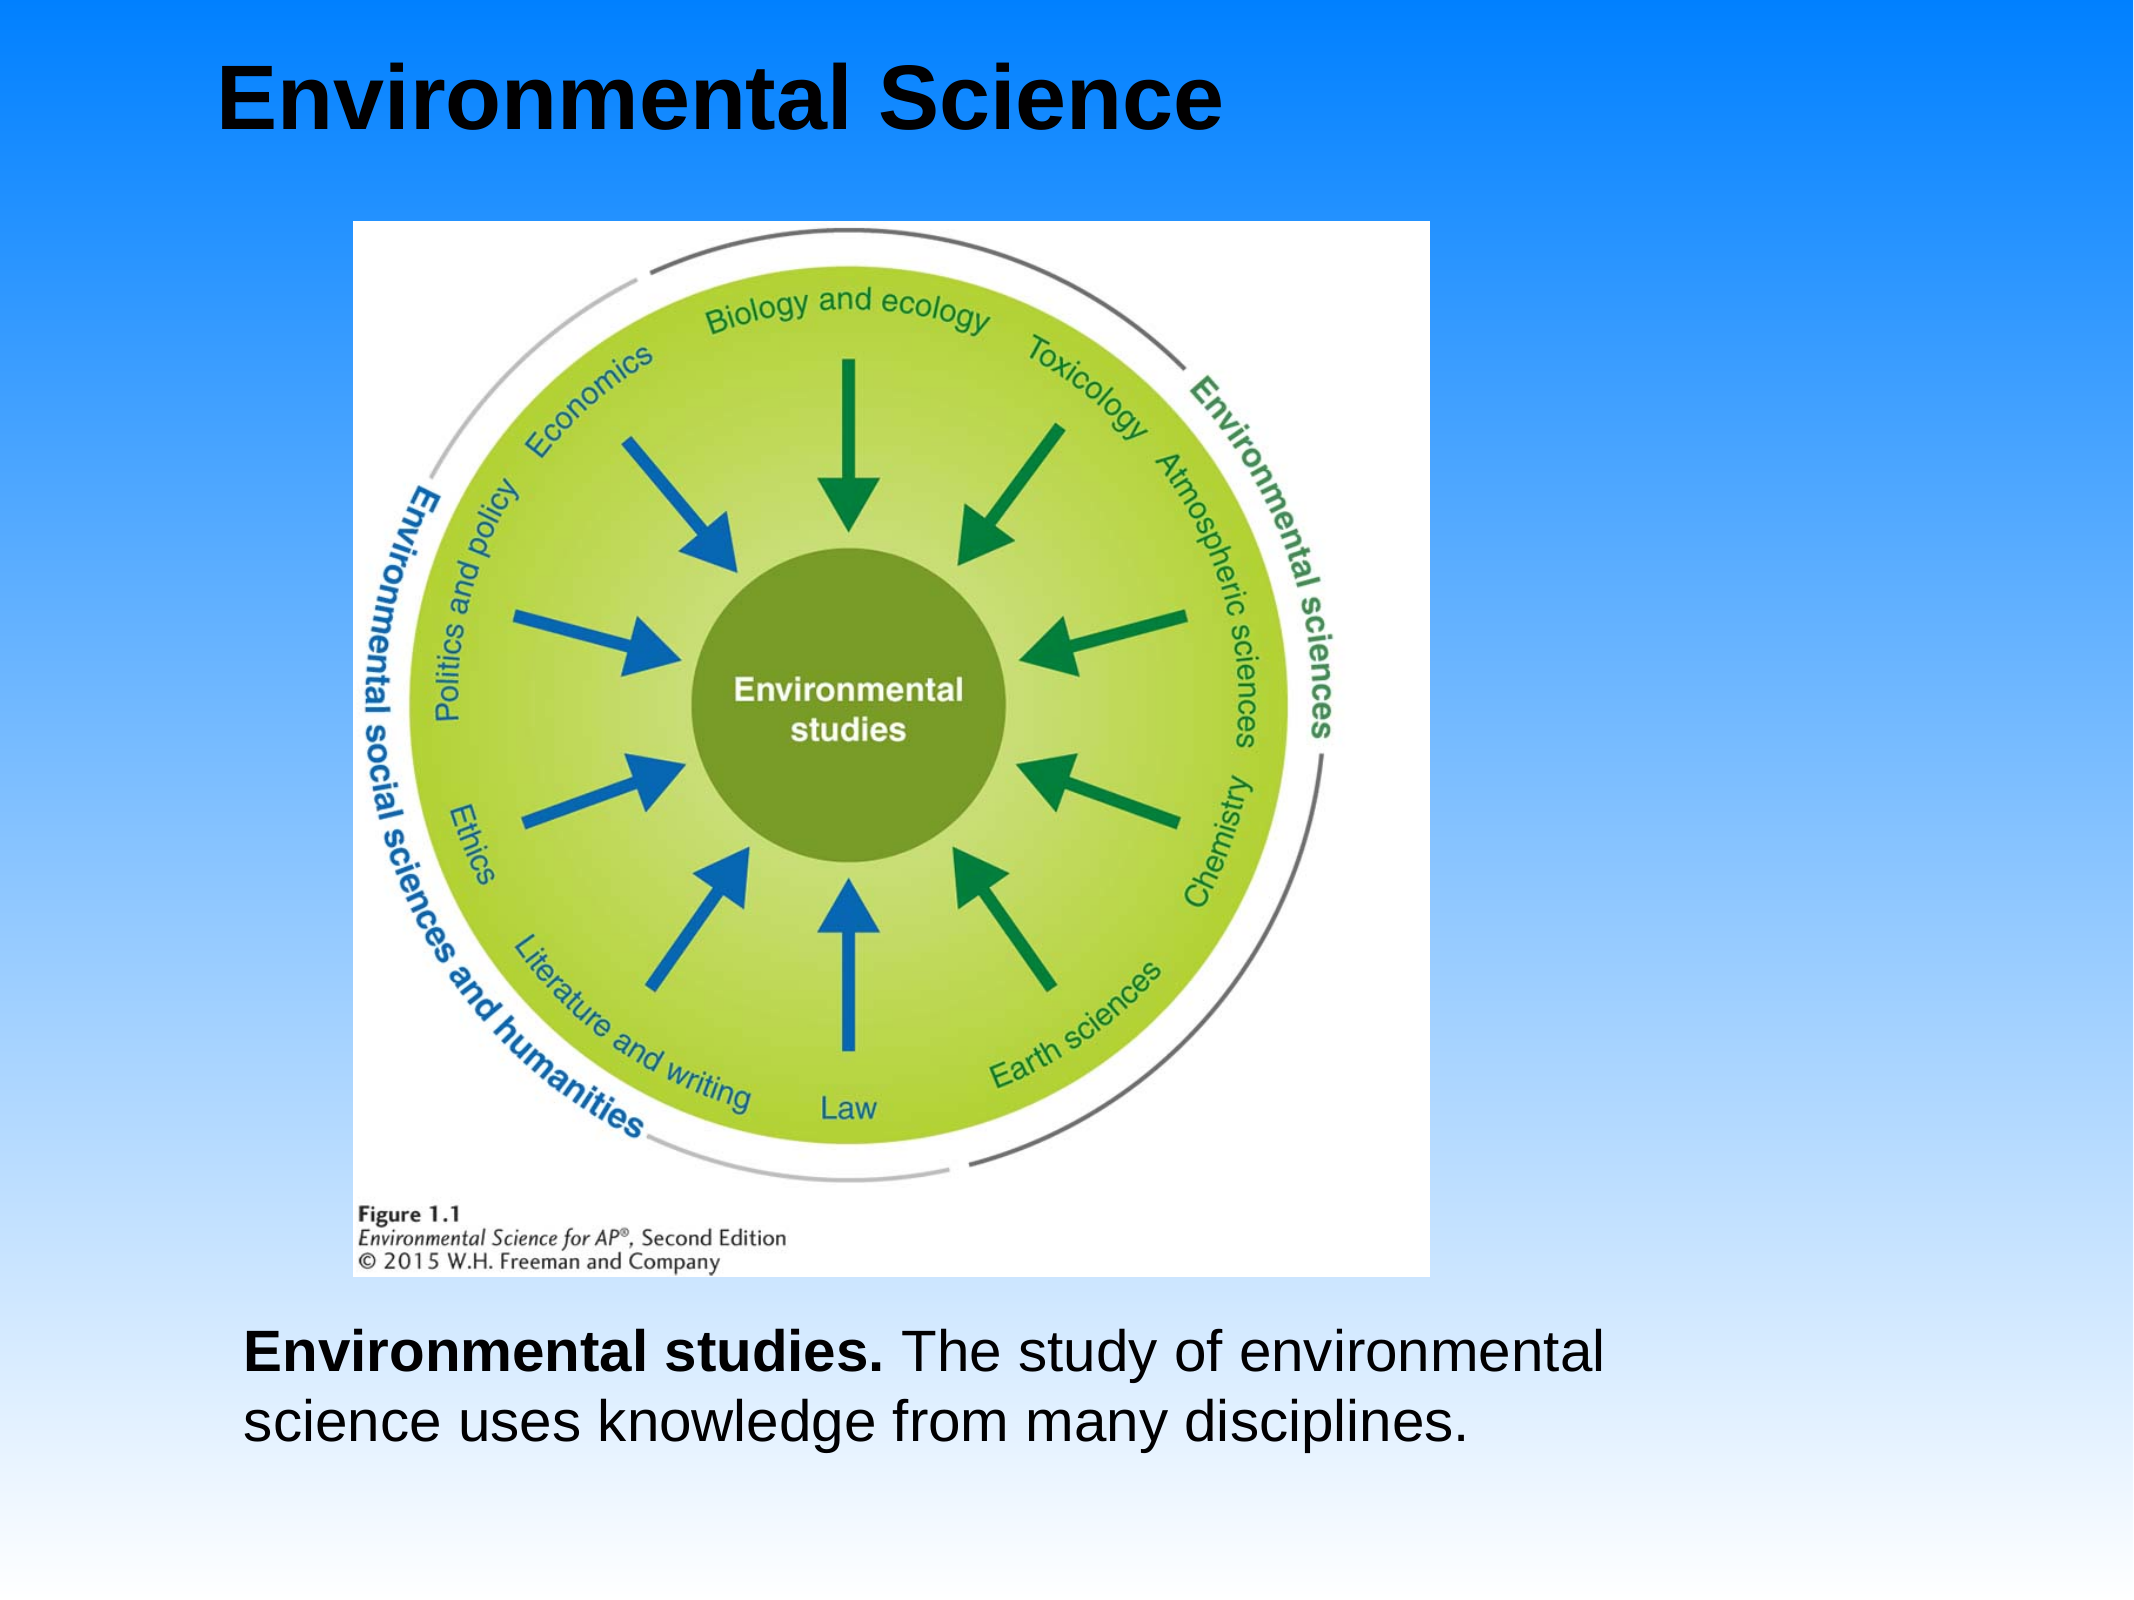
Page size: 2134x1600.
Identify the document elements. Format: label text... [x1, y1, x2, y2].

text_box Environmental studies. The study of environmental science uses knowledge from many disciplines. [229, 1305, 1817, 1461]
title Environmental Science [208, 24, 1880, 161]
picture [353, 221, 1430, 1278]
